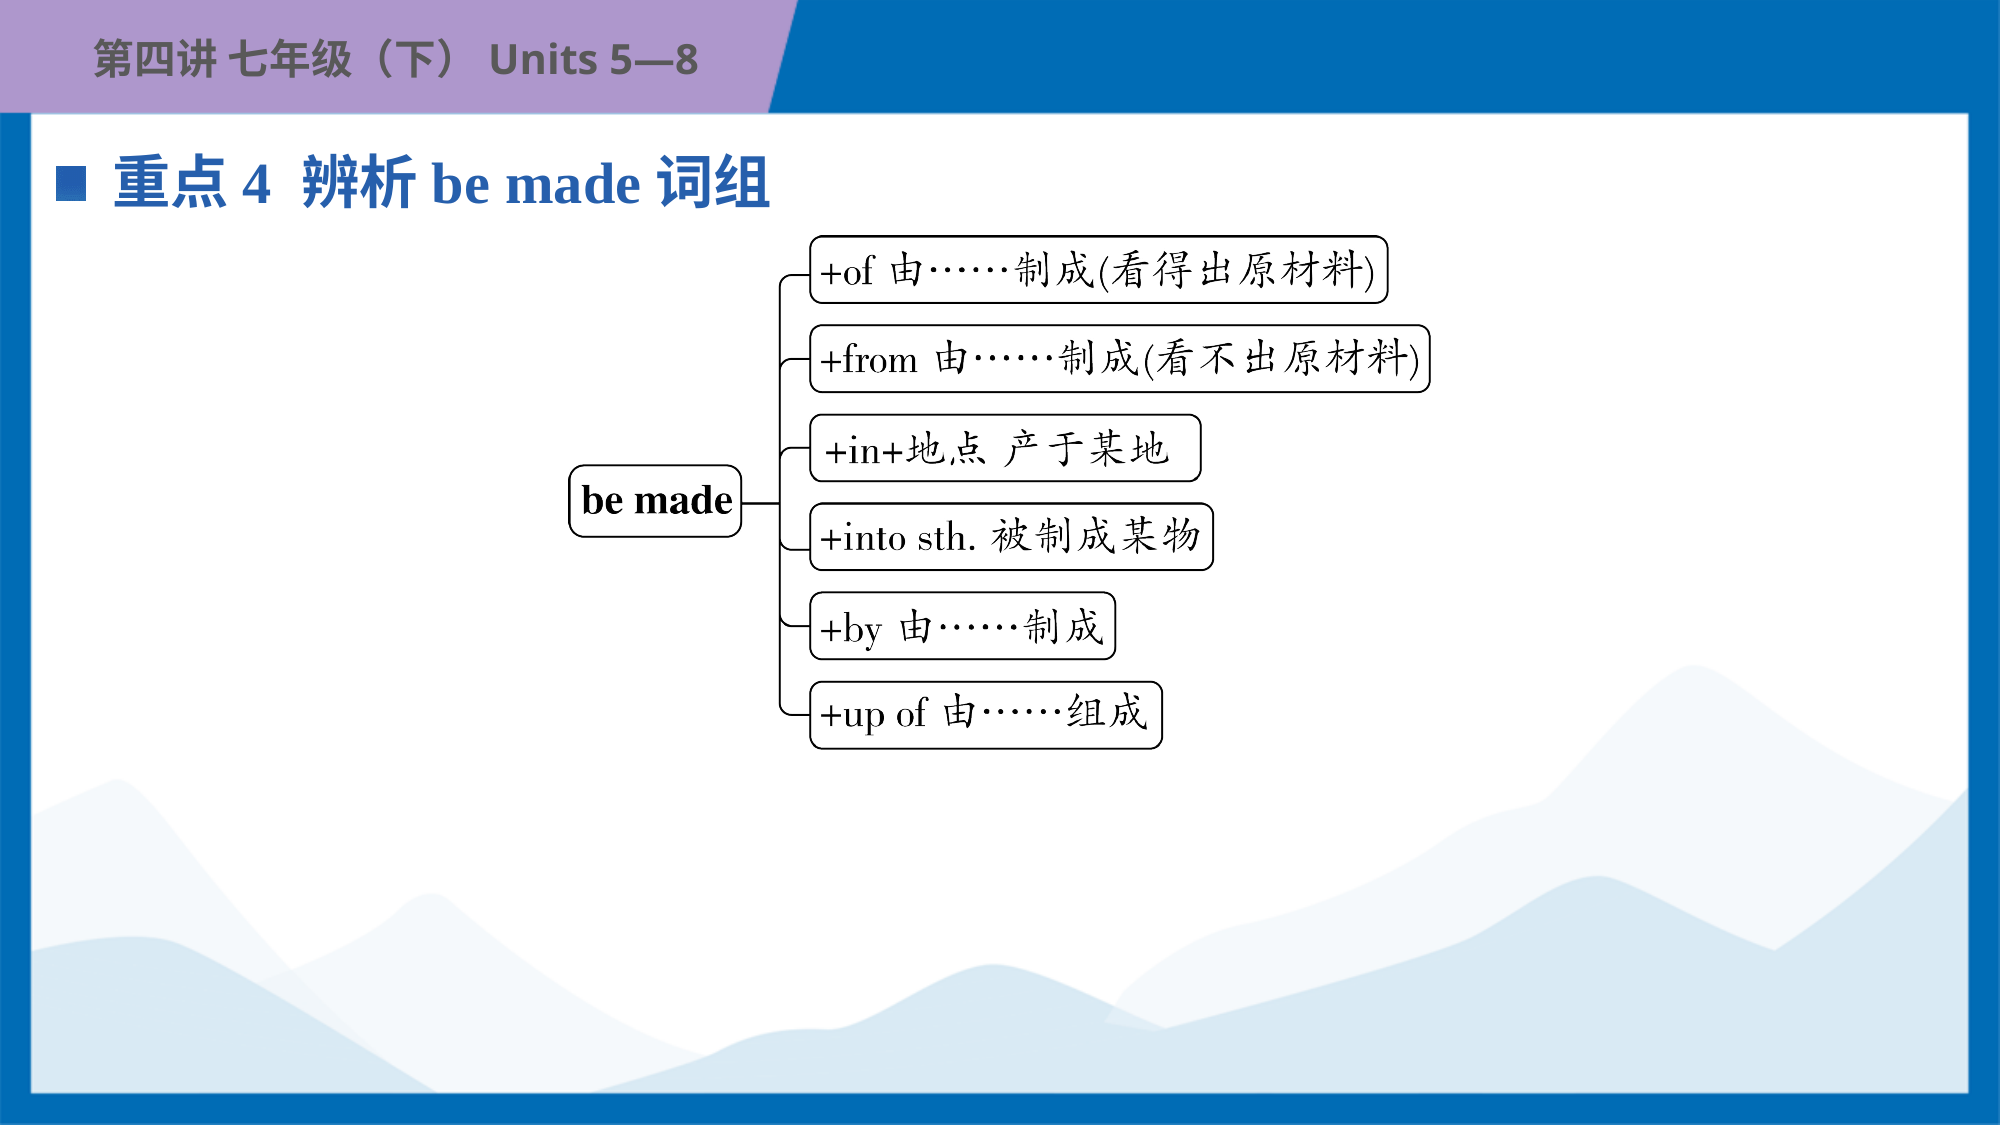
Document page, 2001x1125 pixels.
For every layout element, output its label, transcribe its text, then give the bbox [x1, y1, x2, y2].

text_box 重点4 辨析be made词组 [112, 144, 1917, 215]
picture [0, 0, 2000, 1125]
